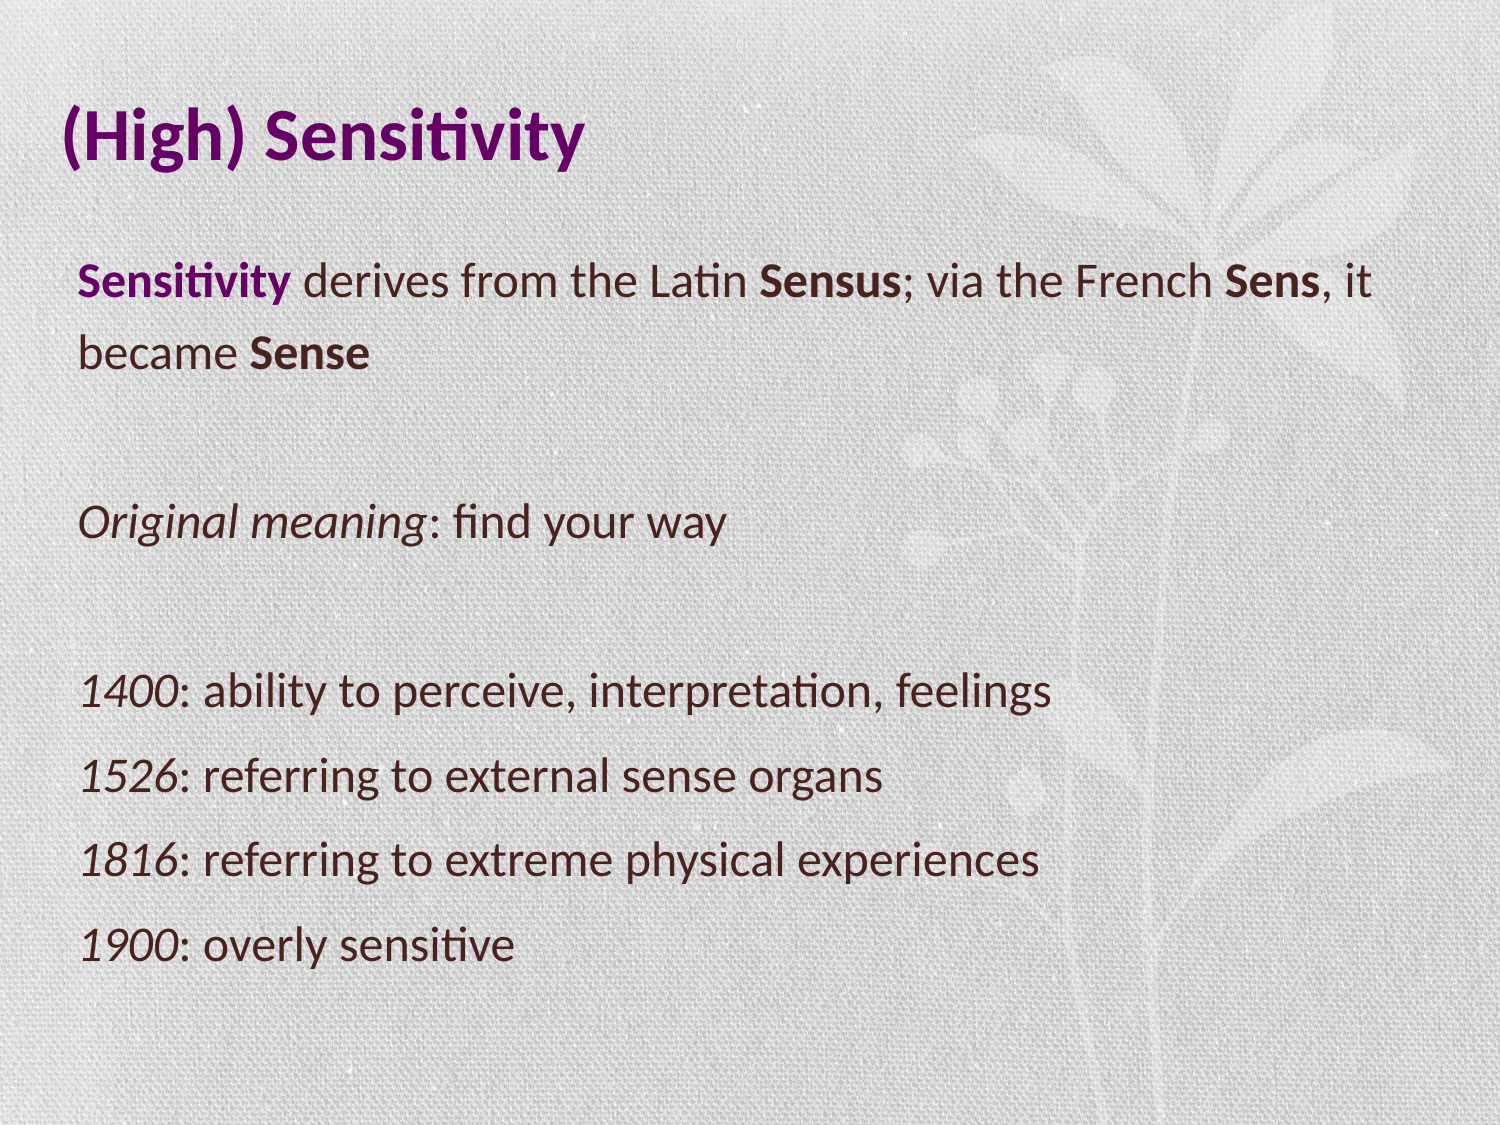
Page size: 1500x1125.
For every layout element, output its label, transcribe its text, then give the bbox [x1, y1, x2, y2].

title (High) Sensitivity [45, 37, 1455, 184]
list Sensitivity derives from the Latin Sensus; via the French Sens, it became Sense Original meaning: find your way 1400: ability to perceive, interpretation, feelings 1526: referring to external sense organs 1816: referring to extreme physical experiences 1900: overly sensitive [34, 228, 1445, 1052]
